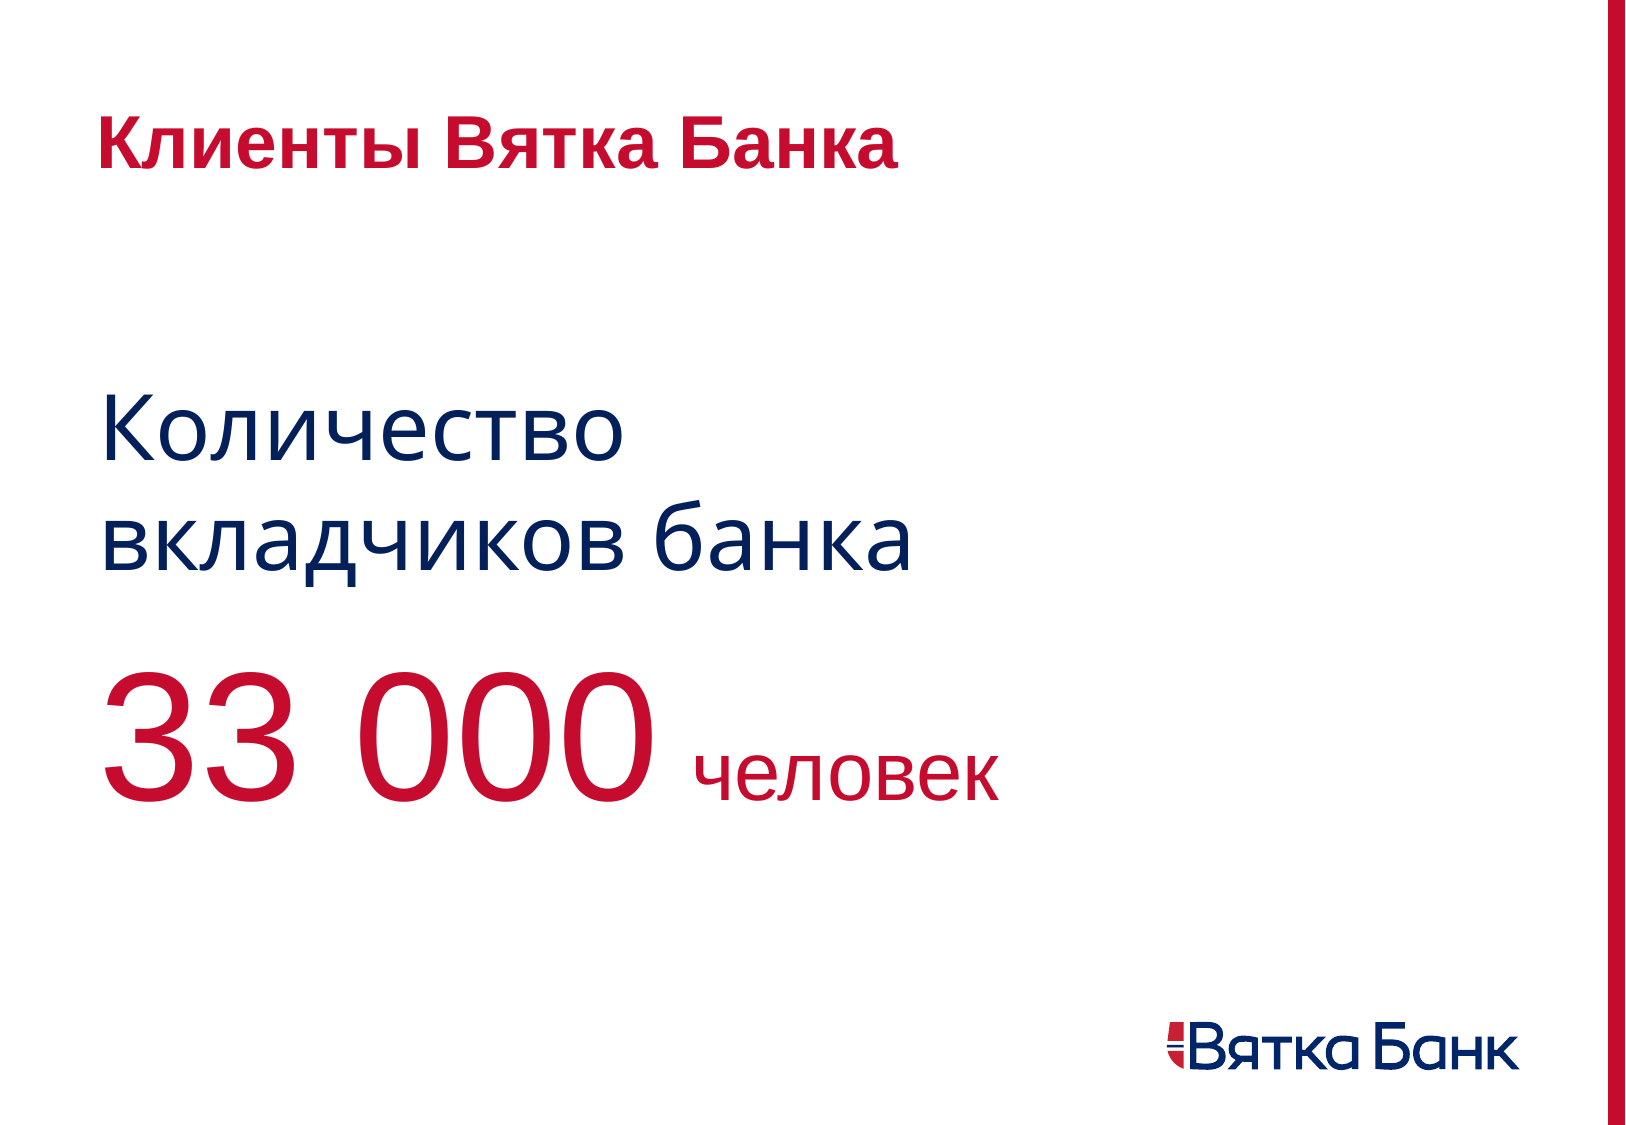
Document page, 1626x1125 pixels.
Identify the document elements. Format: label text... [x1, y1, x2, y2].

title Клиенты Вятка Банка [80, 44, 1380, 233]
text_box 33 000 человек [84, 609, 1427, 845]
text_box Количество вкладчиков банка [84, 361, 1463, 597]
